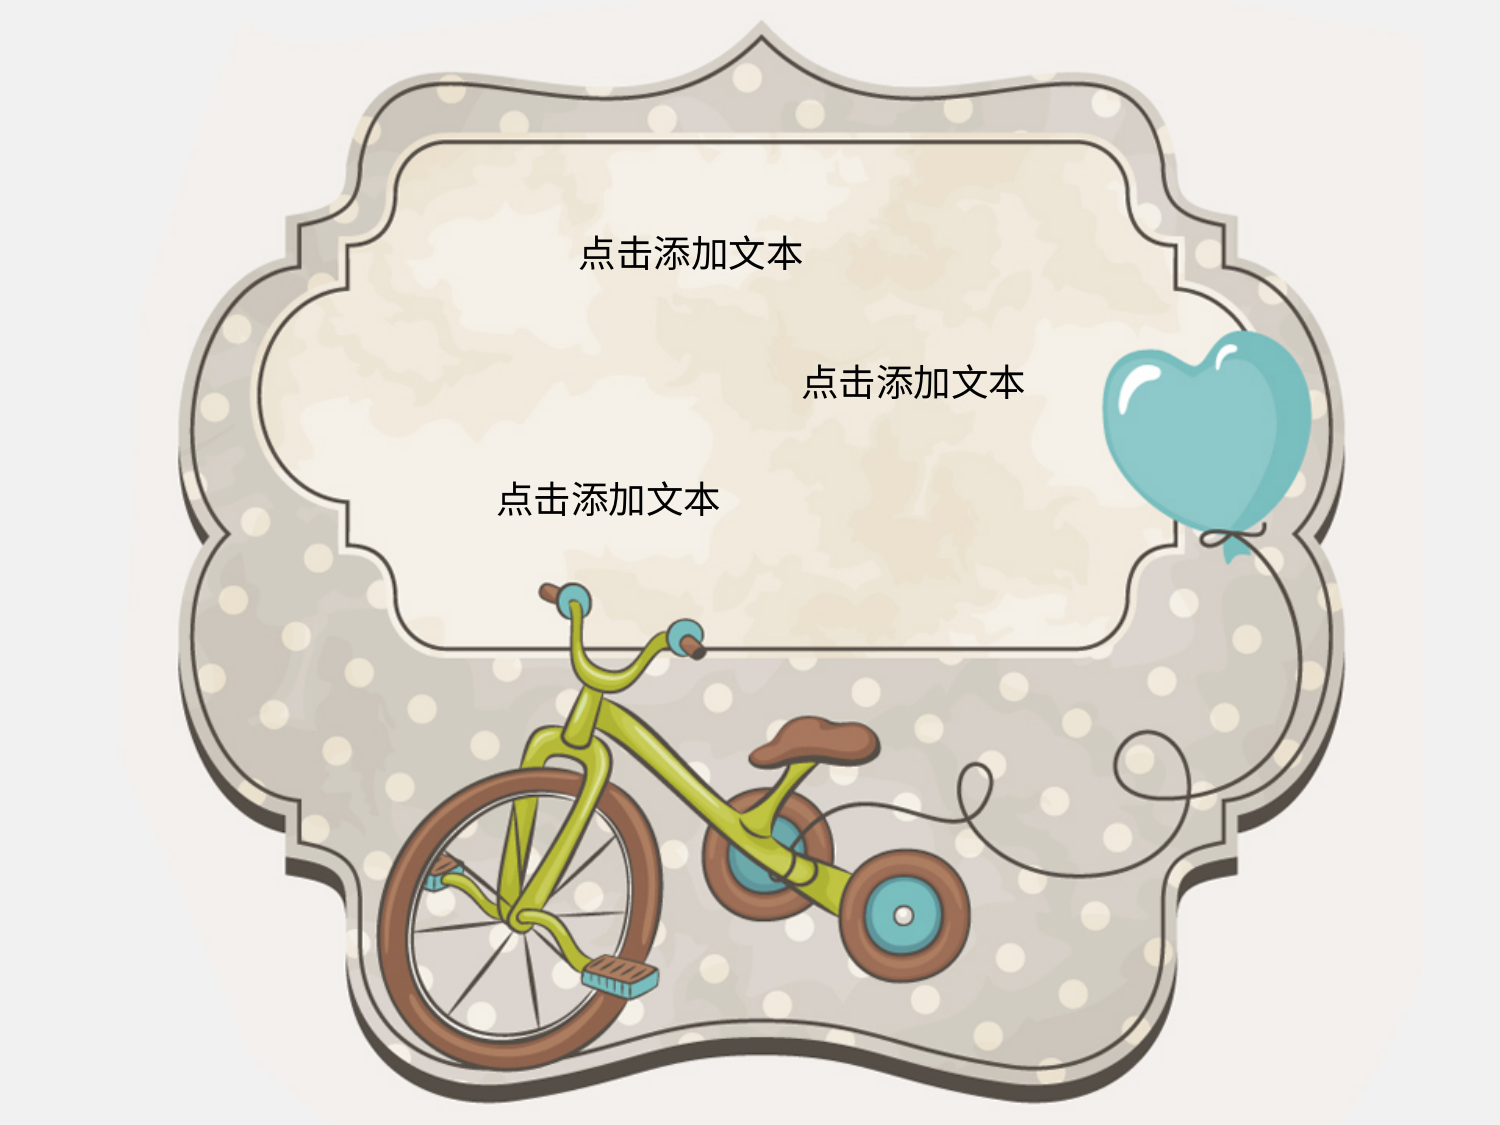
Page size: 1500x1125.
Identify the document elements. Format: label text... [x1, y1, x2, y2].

text_box 点击添加文本 [786, 351, 1042, 412]
picture [0, 0, 1500, 1125]
text_box 点击添加文本 [481, 468, 737, 529]
text_box 点击添加文本 [563, 222, 819, 283]
